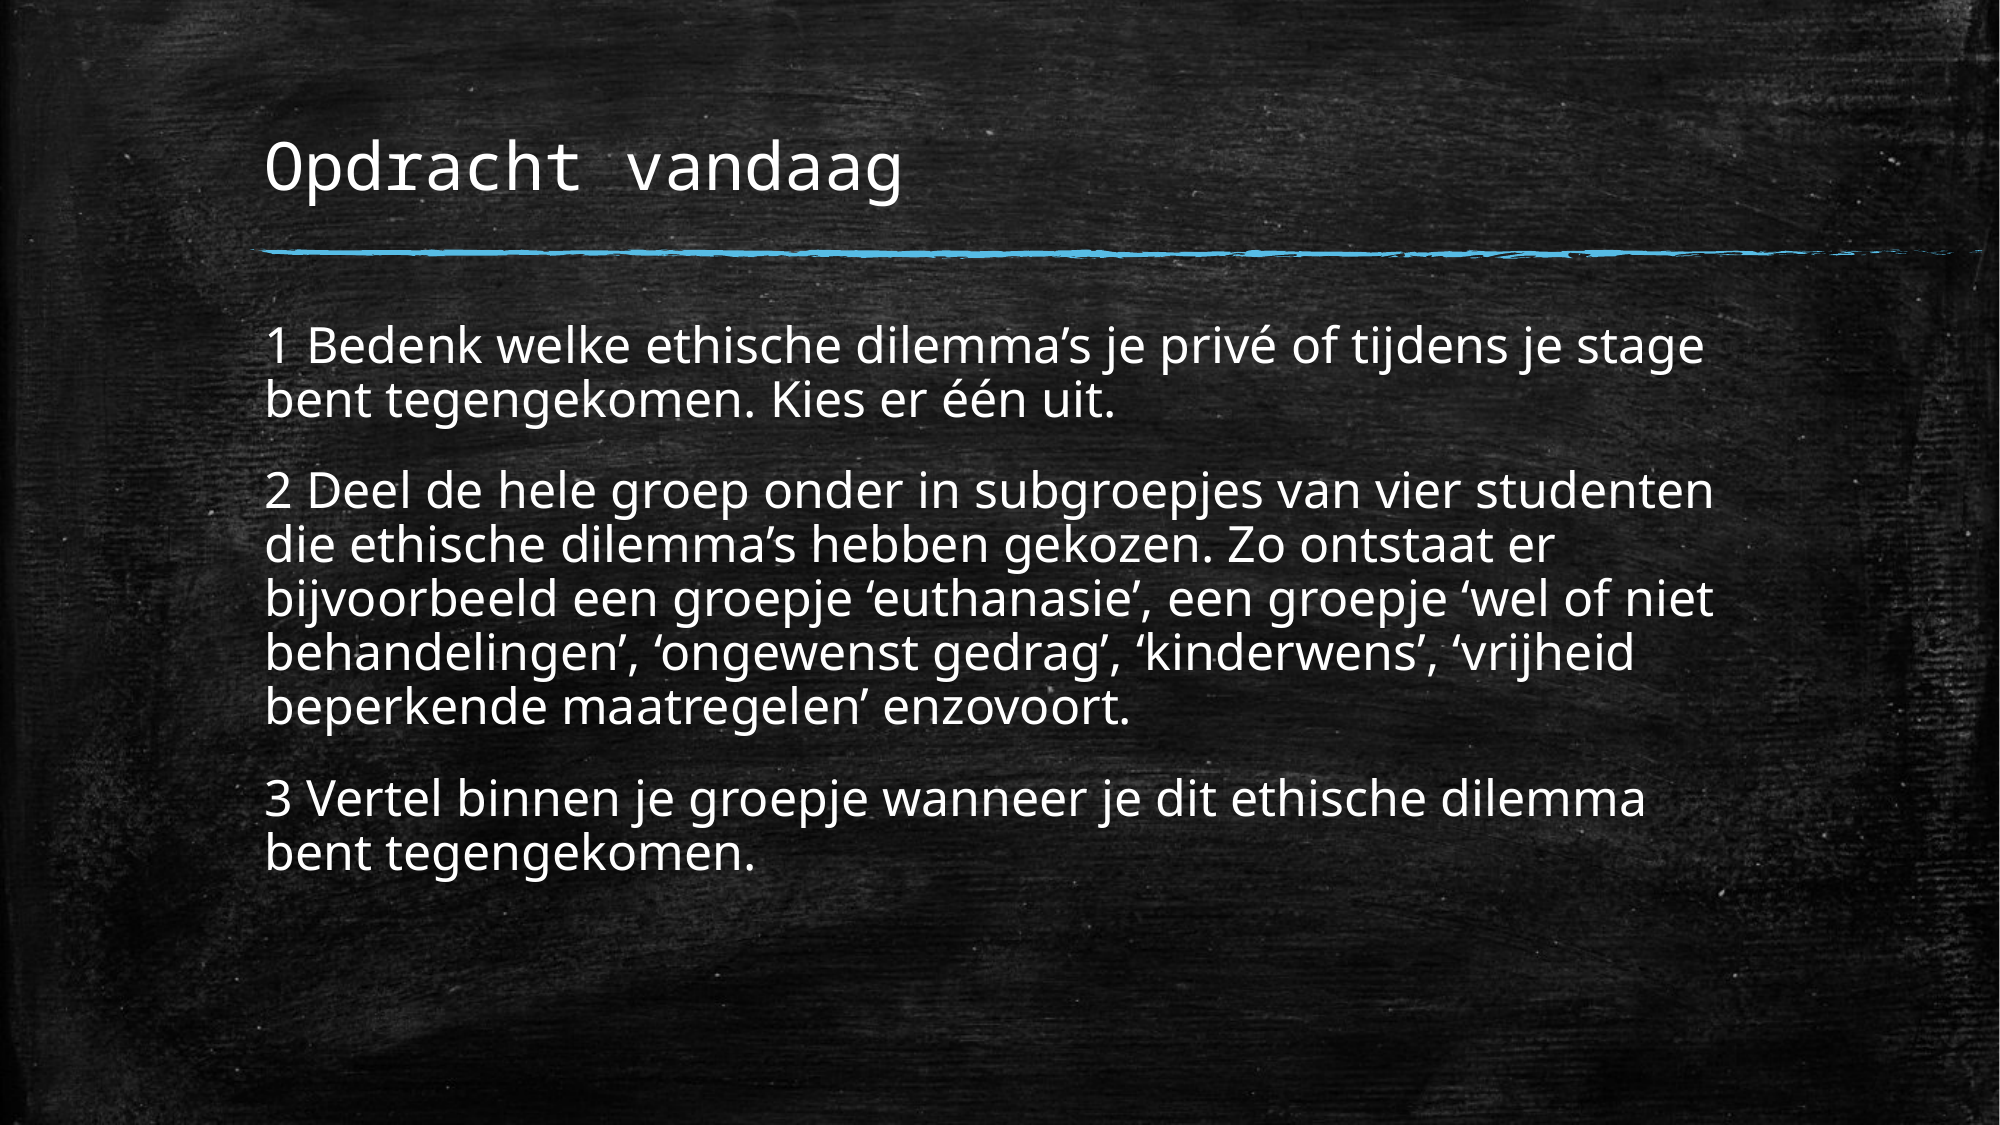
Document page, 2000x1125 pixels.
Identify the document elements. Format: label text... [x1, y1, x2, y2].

title Opdracht vandaag [249, 45, 1750, 213]
list 1 Bedenk welke ethische dilemma’s je privé of tijdens je stage bent tegengekomen. Kies er één uit. 2 Deel de hele groep onder in subgroepjes van vier studenten die ethische dilemma’s hebben gekozen. Zo ontstaat er bijvoorbeeld een groepje ‘euthanasie’, een groepje ‘wel of niet behandelingen’, ‘ongewenst gedrag’, ‘kinderwens’, ‘vrijheid beperkende maatregelen’ enzovoort. 3 Vertel binnen je groepje wanneer je dit ethische dilemma bent tegengekomen. [249, 312, 1750, 1013]
